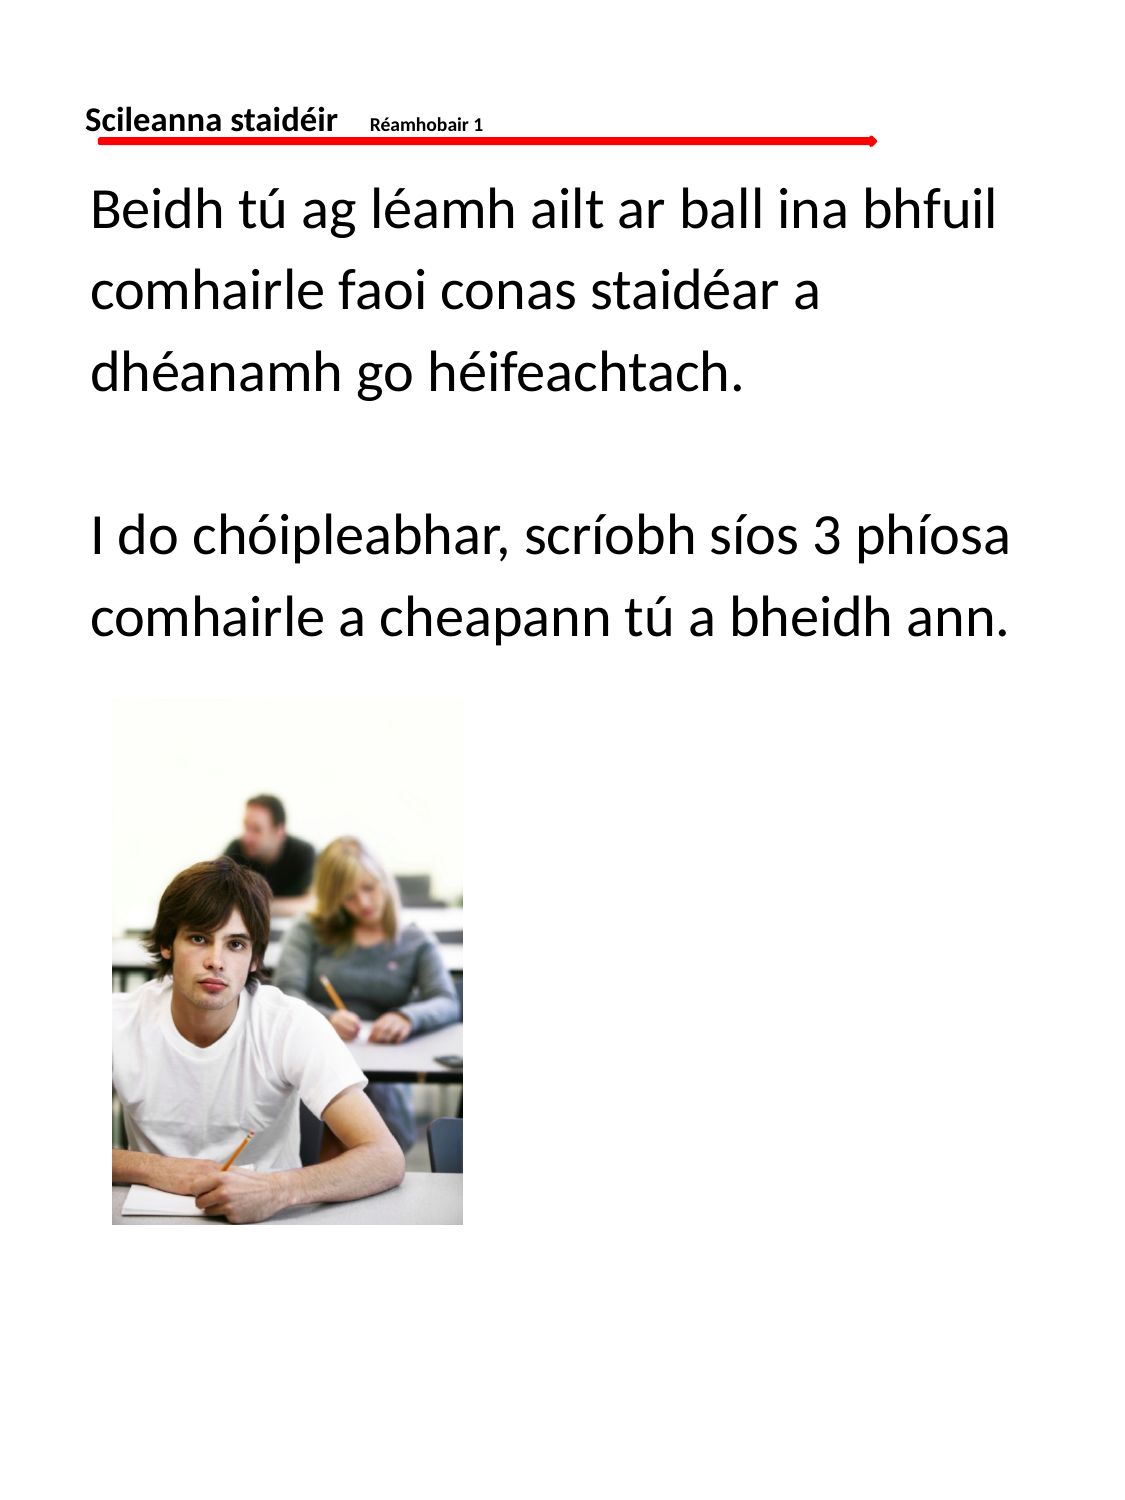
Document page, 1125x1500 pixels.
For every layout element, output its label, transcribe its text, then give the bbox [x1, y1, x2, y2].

subtitle Beidh tú ag léamh ailt ar ball ina bhfuil comhairle faoi conas staidéar a dhéanamh go héifeachtach. I do chóipleabhar, scríobh síos 3 phíosa comhairle a cheapann tú a bheidh ann. [75, 163, 1050, 1363]
text_box [97, 135, 878, 147]
text_box Scileanna staidéir Réamhobair 1 [62, 37, 1075, 163]
picture [112, 699, 464, 1226]
